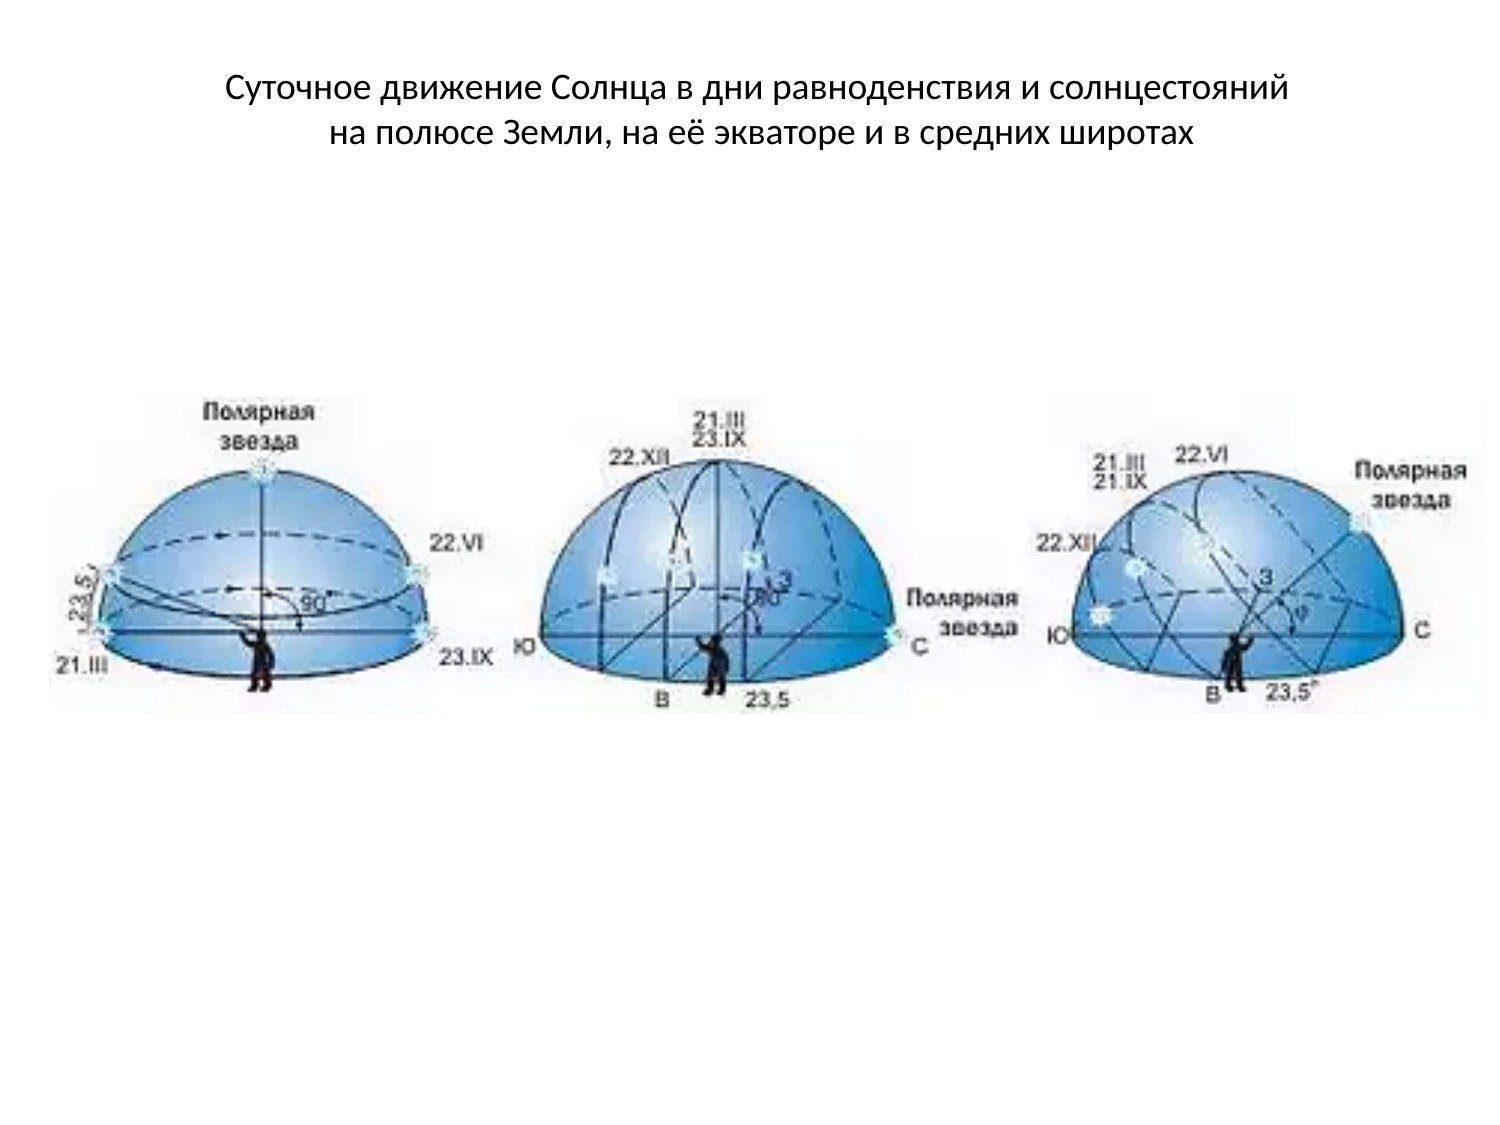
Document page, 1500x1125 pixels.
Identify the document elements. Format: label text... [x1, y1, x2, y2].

text_box Суточное движение Солнца в дни равноденствия и солнцестояний на полюсе Земли, на её экваторе и в средних широтах [53, 54, 1471, 160]
picture [48, 396, 1485, 714]
